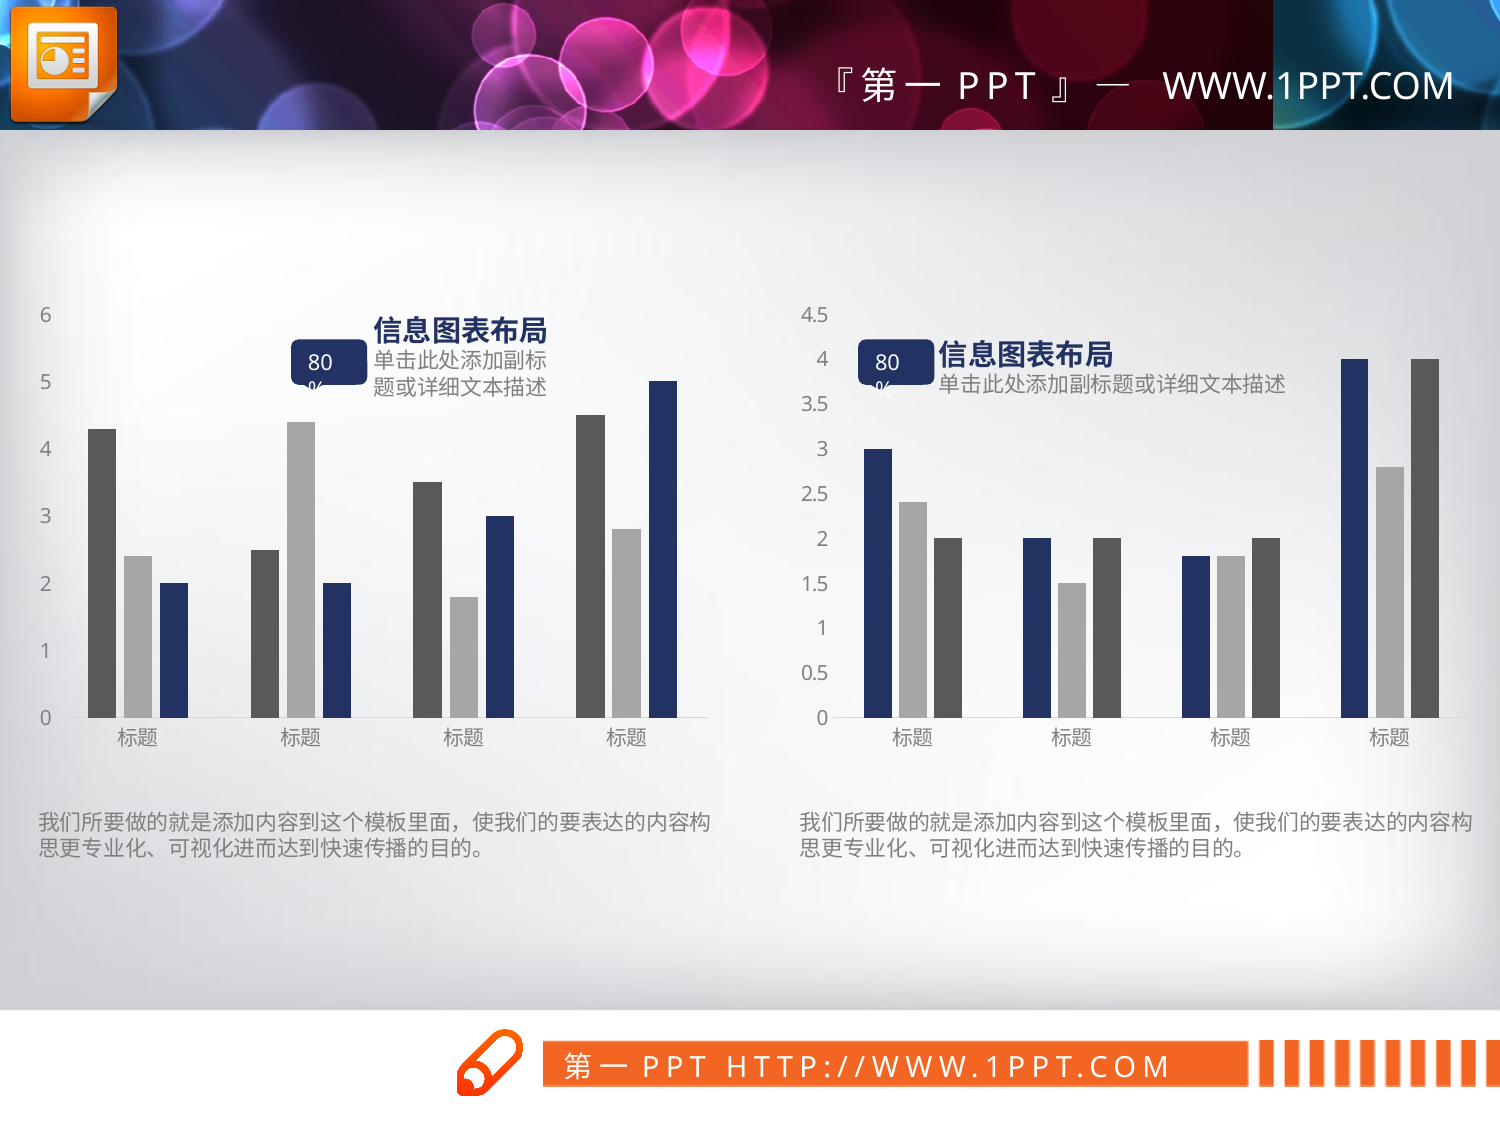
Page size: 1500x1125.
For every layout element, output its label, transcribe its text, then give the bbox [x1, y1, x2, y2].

text_box 我们所要做的就是添加内容到这个模板里面，使我们的要表达的内容构思更专业化、可视化进而达到快速传播的目的。 [23, 801, 745, 897]
text_box 我们所要做的就是添加内容到这个模板里面，使我们的要表达的内容构思更专业化、可视化进而达到快速传播的目的。 [784, 801, 1500, 897]
picture [543, 1040, 1500, 1087]
chart [786, 290, 1484, 762]
picture [0, 0, 1500, 1012]
chart [25, 290, 723, 762]
